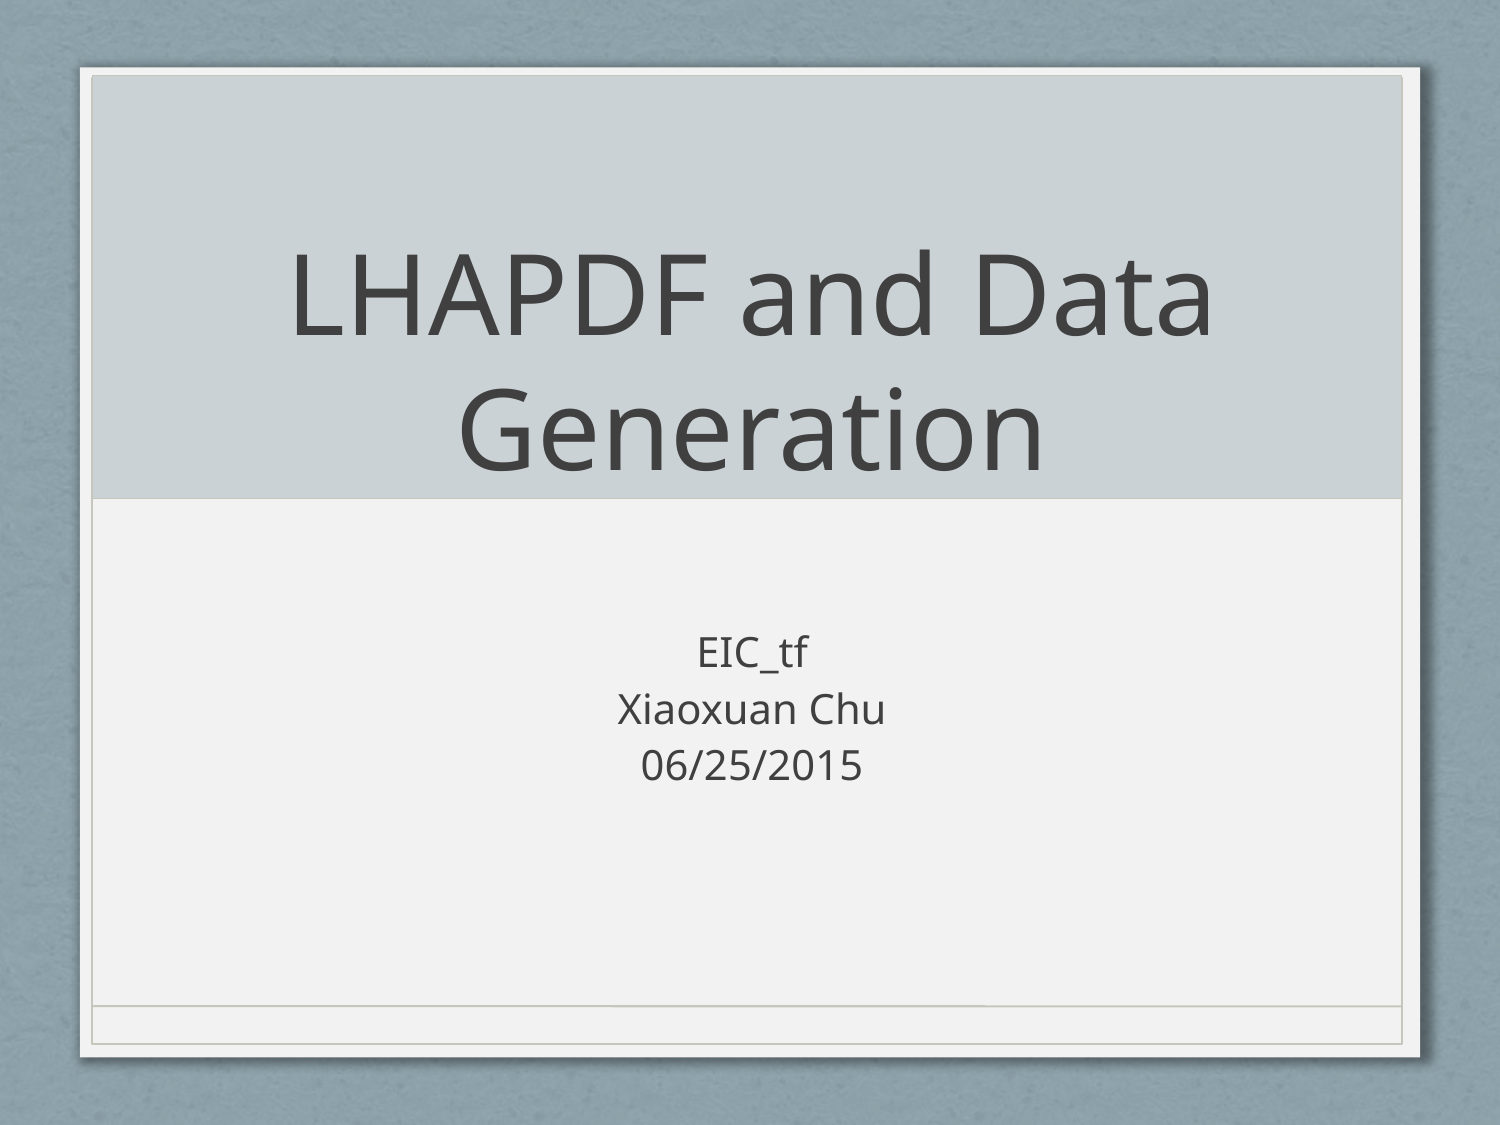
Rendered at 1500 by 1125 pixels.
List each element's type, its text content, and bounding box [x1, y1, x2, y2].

title LHAPDF and Data Generation [150, 184, 1355, 500]
subtitle EIC_tf Xiaoxuan Chu 06/25/2015 [150, 562, 1355, 850]
